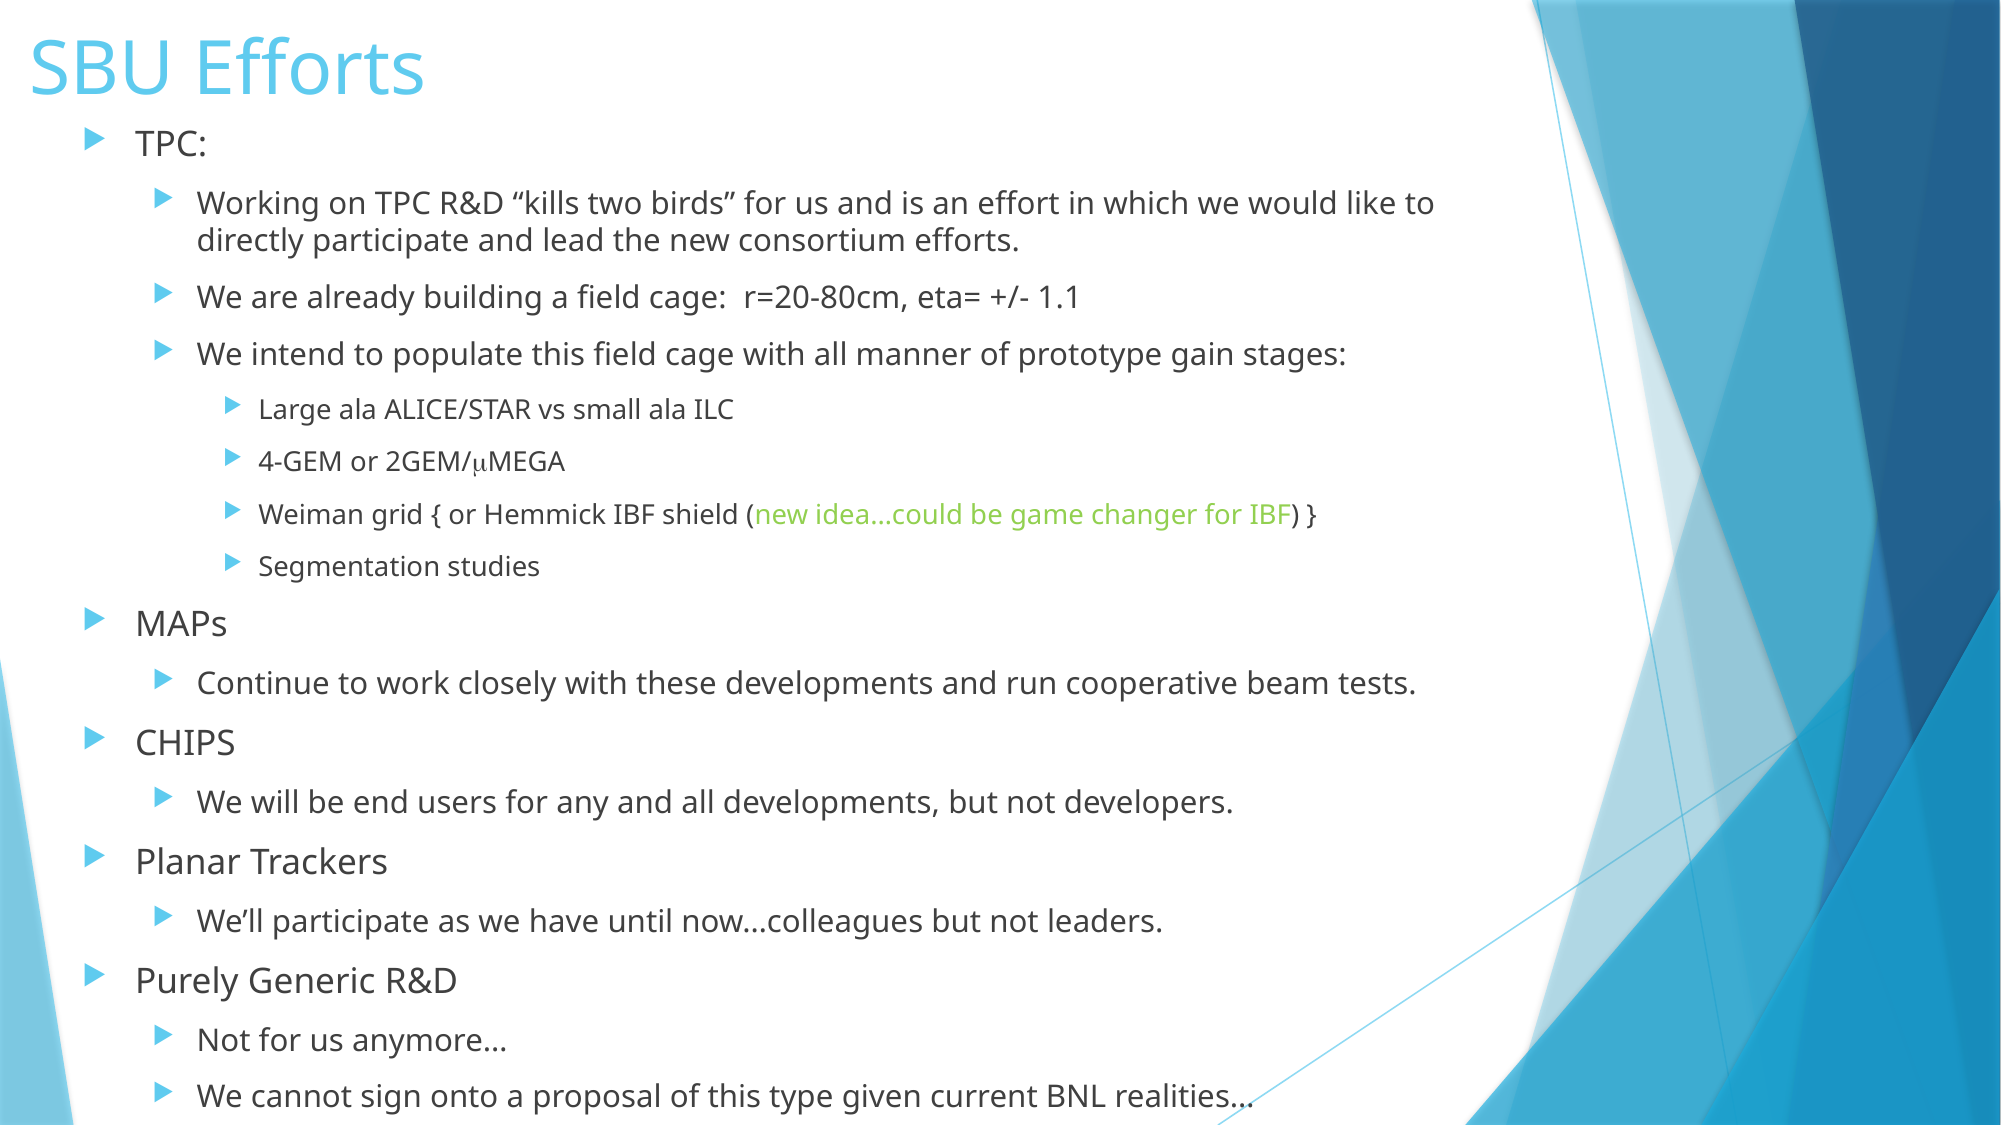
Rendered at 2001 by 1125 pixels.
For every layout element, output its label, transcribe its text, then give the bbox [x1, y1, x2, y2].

title SBU Efforts [14, 11, 1425, 156]
list TPC: Working on TPC R&D “kills two birds” for us and is an effort in which we would like to directly participate and lead the new consortium efforts. We are already building a field cage: r=20-80cm, eta= +/- 1.1 We intend to populate this field cage with all manner of prototype gain stages: Large ala ALICE/STAR vs small ala ILC 4-GEM or 2GEM/mMEGA Weiman grid { or Hemmick IBF shield (new idea…could be game changer for IBF) } Segmentation studies MAPs Continue to work closely with these developments and run cooperative beam tests. CHIPS We will be end users for any and all developments, but not developers. Planar Trackers We’ll participate as we have until now…colleagues but not leaders. Purely Generic R&D Not for us anymore… We cannot sign onto a proposal of this type given current BNL realities… [67, 113, 1478, 1125]
